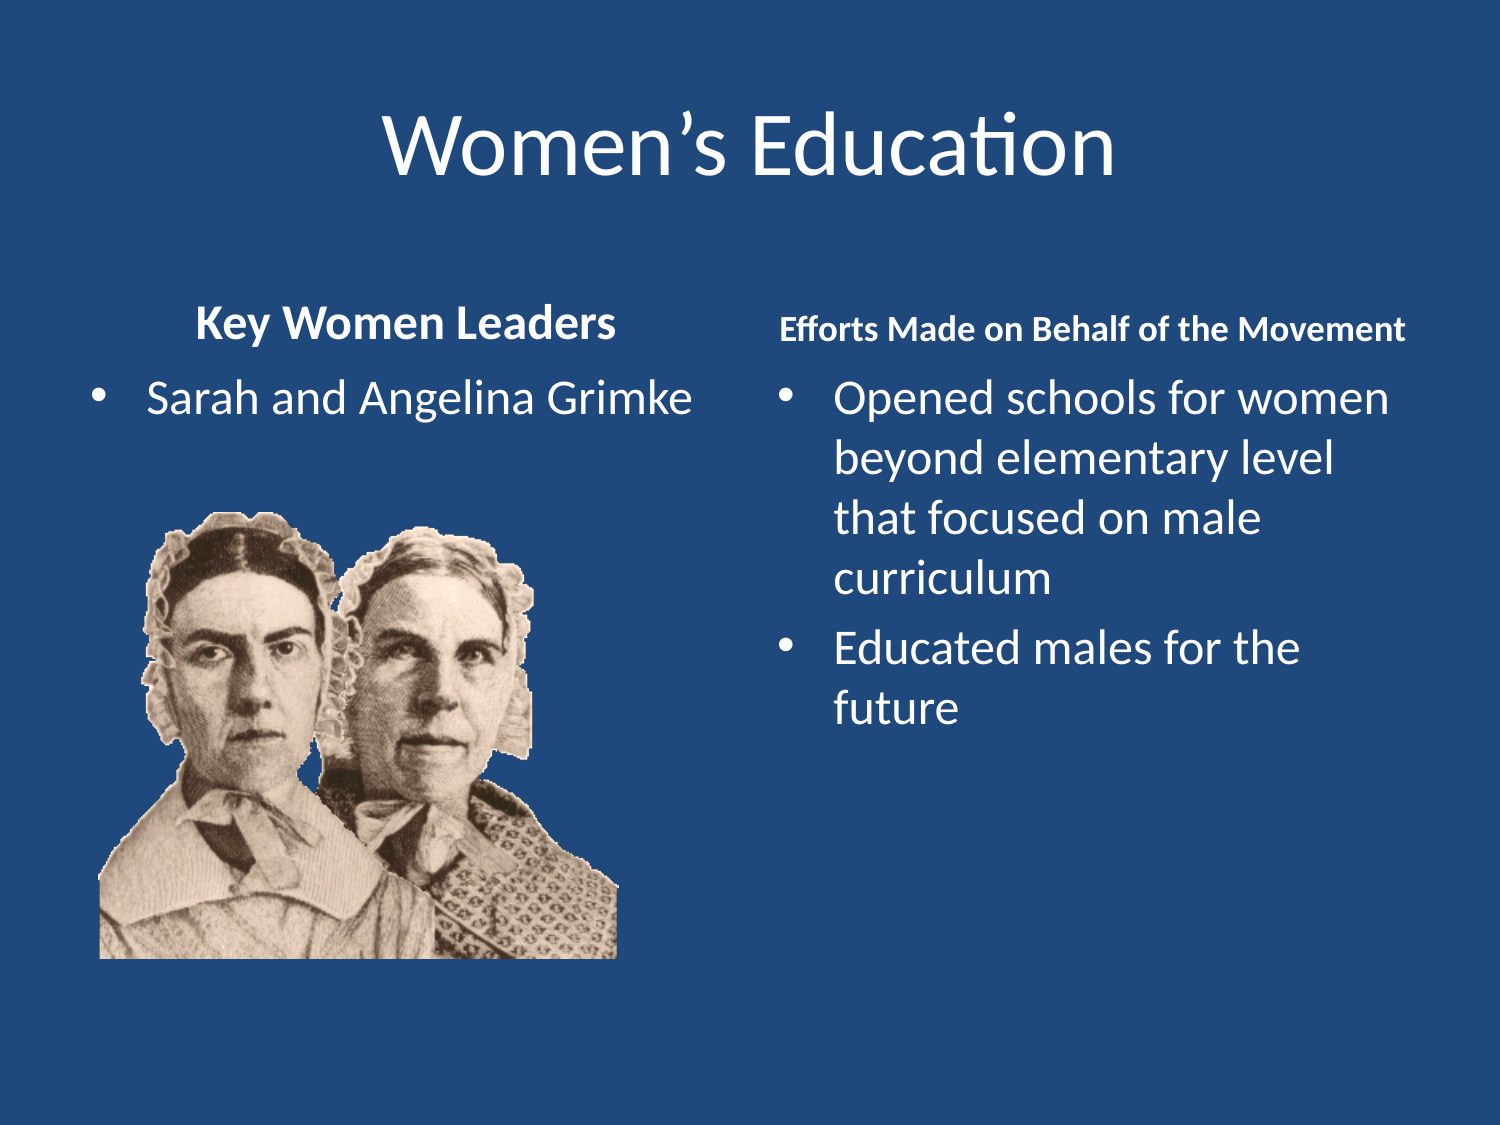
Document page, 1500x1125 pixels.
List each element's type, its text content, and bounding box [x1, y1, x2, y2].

title Women’s Education [75, 45, 1425, 233]
picture [97, 512, 620, 959]
list Efforts Made on Behalf of the Movement [761, 251, 1425, 356]
list Opened schools for women beyond elementary level that focused on male curriculum Educated males for the future [761, 356, 1425, 1005]
list Key Women Leaders [75, 251, 738, 356]
list Sarah and Angelina Grimke [75, 356, 738, 1005]
